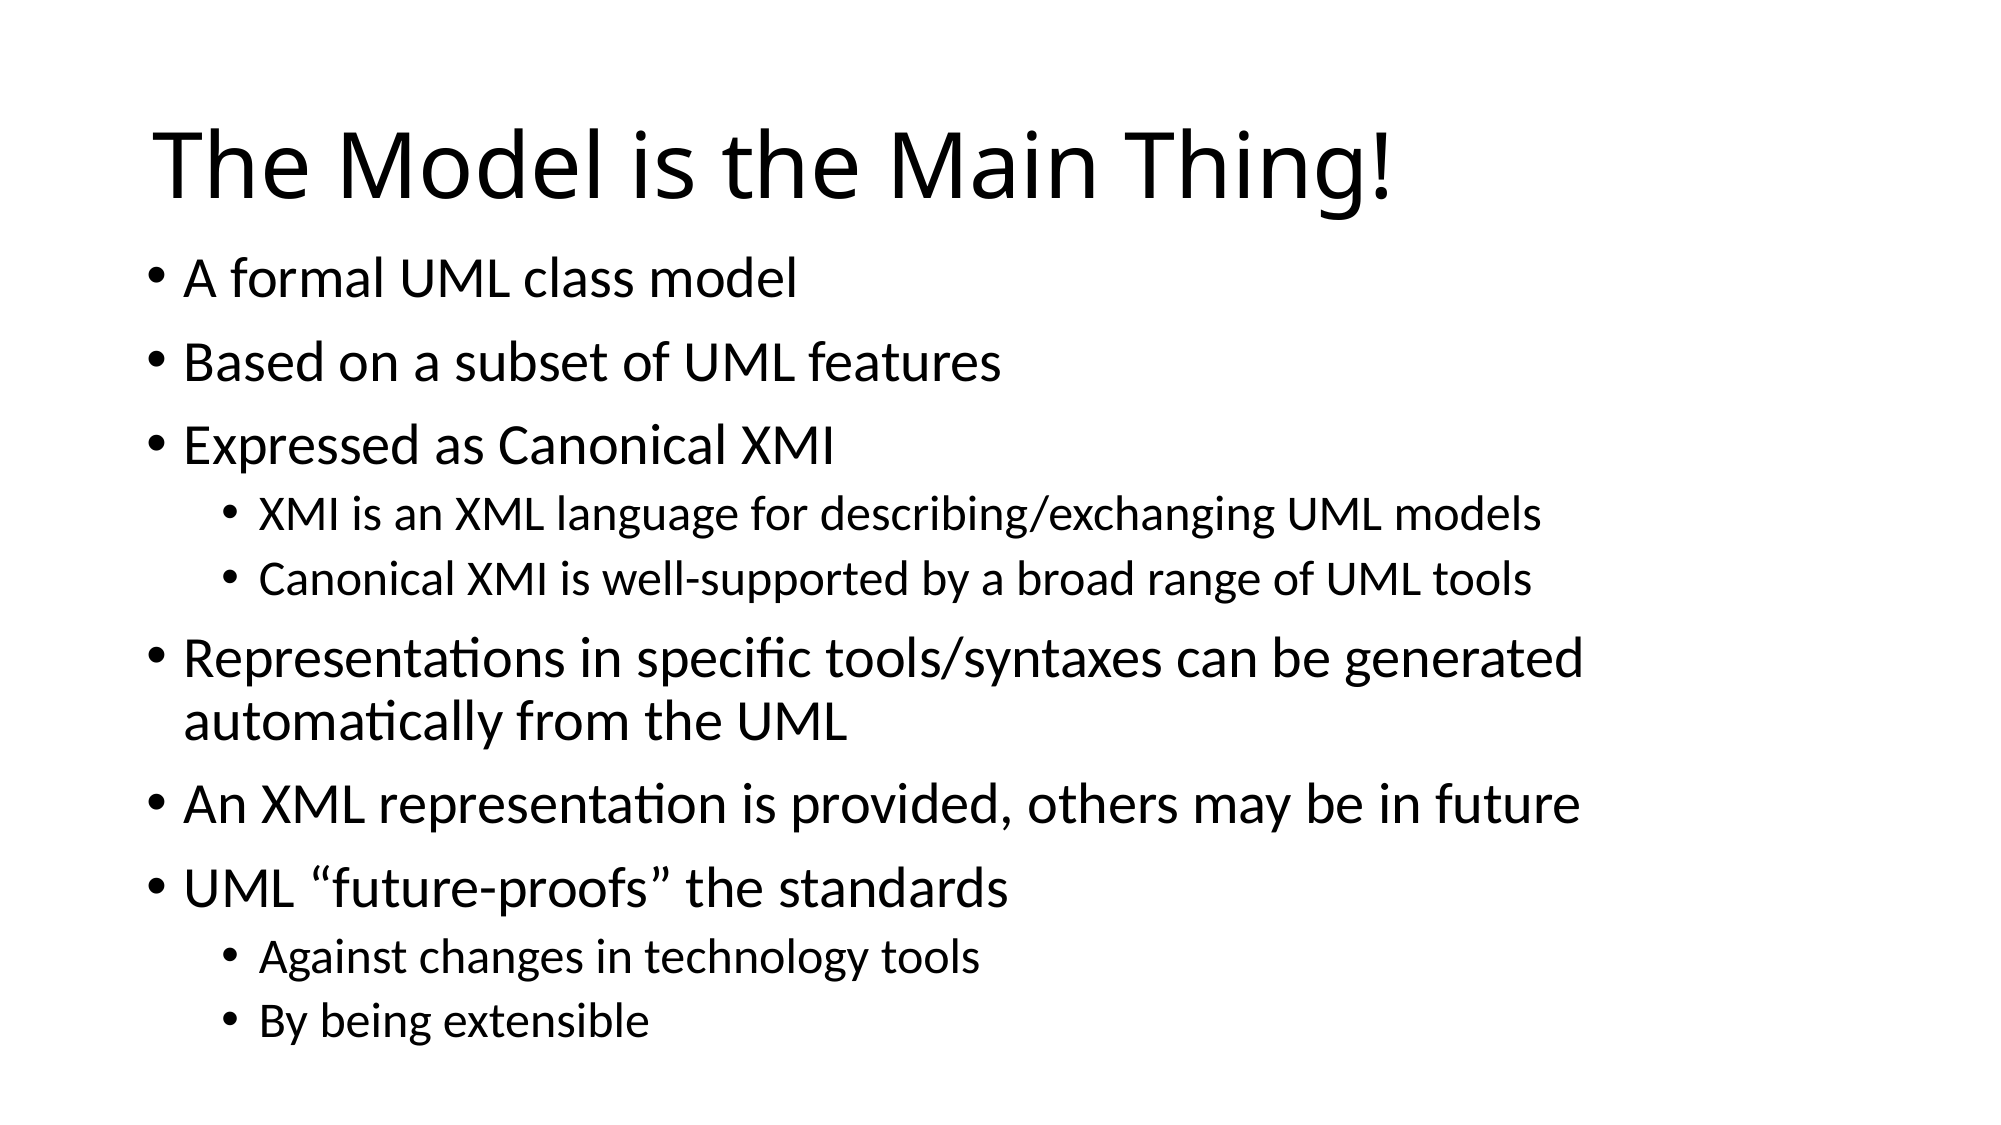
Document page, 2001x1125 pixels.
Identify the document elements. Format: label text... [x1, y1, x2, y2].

title The Model is the Main Thing! [137, 59, 1863, 278]
list A formal UML class model Based on a subset of UML features Expressed as Canonical XMI XMI is an XML language for describing/exchanging UML models Canonical XMI is well-supported by a broad range of UML tools Representations in specific tools/syntaxes can be generated automatically from the UML An XML representation is provided, others may be in future UML “future-proofs” the standards Against changes in technology tools By being extensible [131, 239, 1857, 1066]
